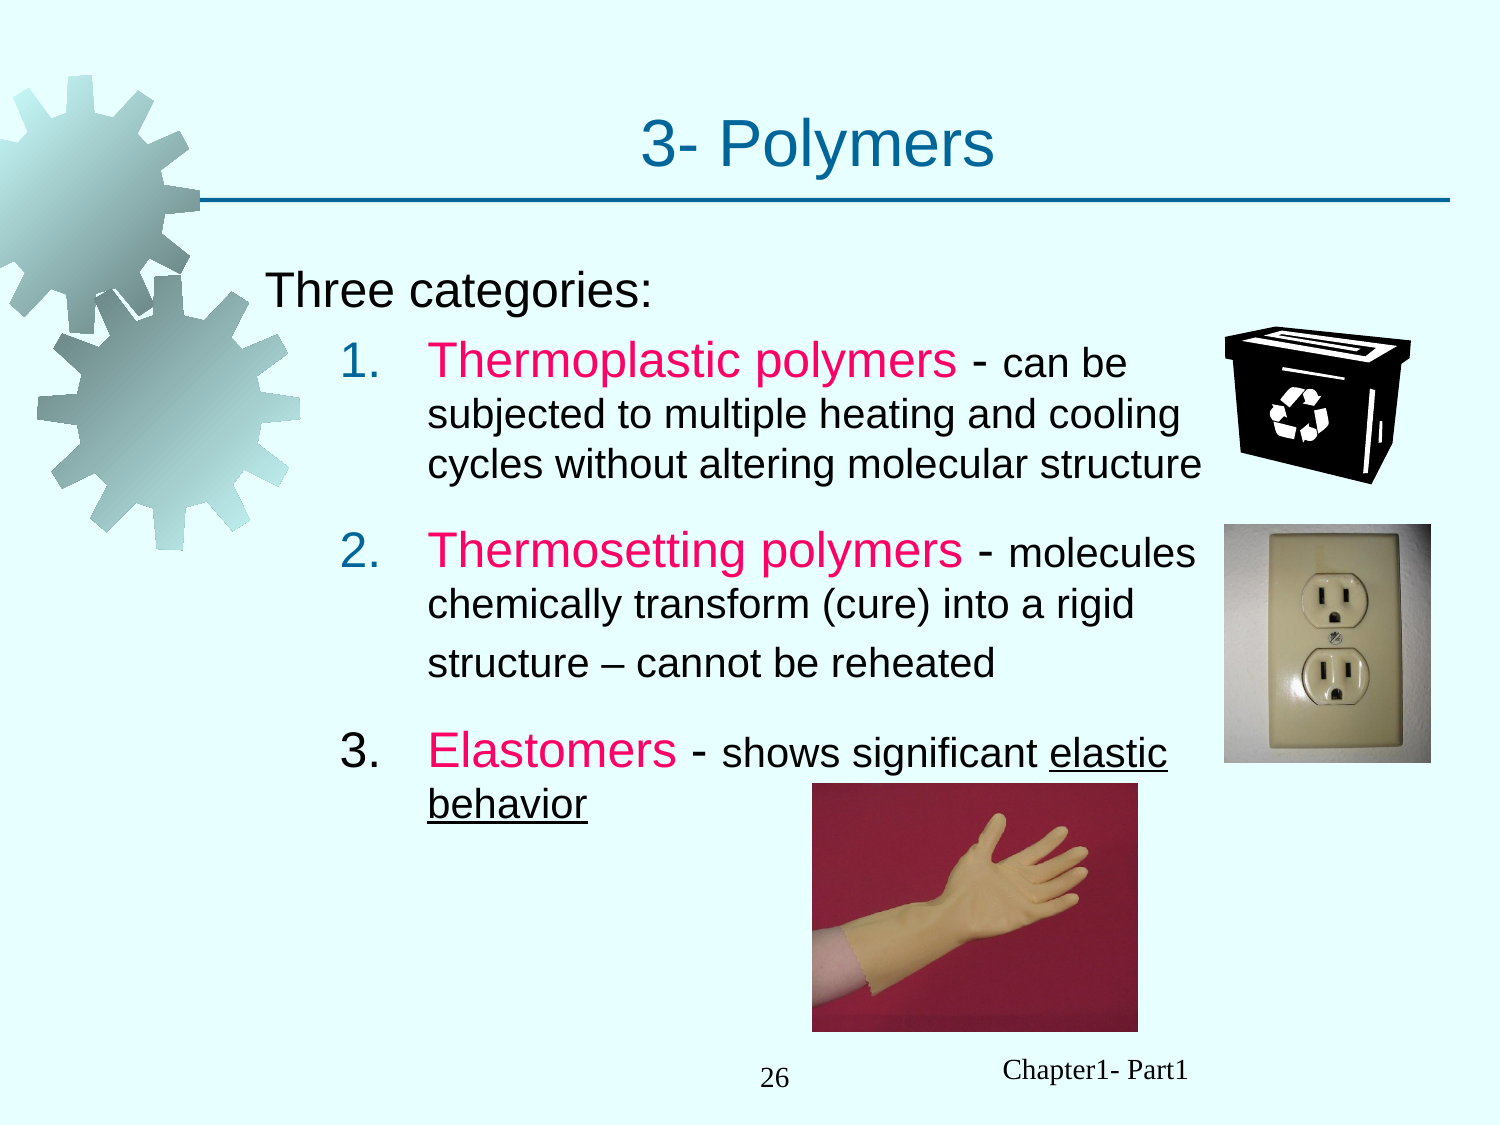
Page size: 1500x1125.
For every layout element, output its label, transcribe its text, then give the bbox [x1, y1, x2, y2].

footer Chapter1- Part1 [987, 1042, 1463, 1122]
slide_number 26 [599, 1050, 951, 1125]
title 3- Polymers [185, 35, 1452, 190]
text_box Three categories: Thermoplastic polymers - can be subjected to multiple heating and cooling cycles without altering molecular structure Thermosetting polymers - molecules chemically transform (cure) into a rigid structure – cannot be reheated Elastomers - shows significant elastic behavior [249, 249, 1238, 775]
picture [1224, 524, 1431, 763]
picture [1224, 324, 1413, 487]
picture [812, 782, 1138, 1032]
